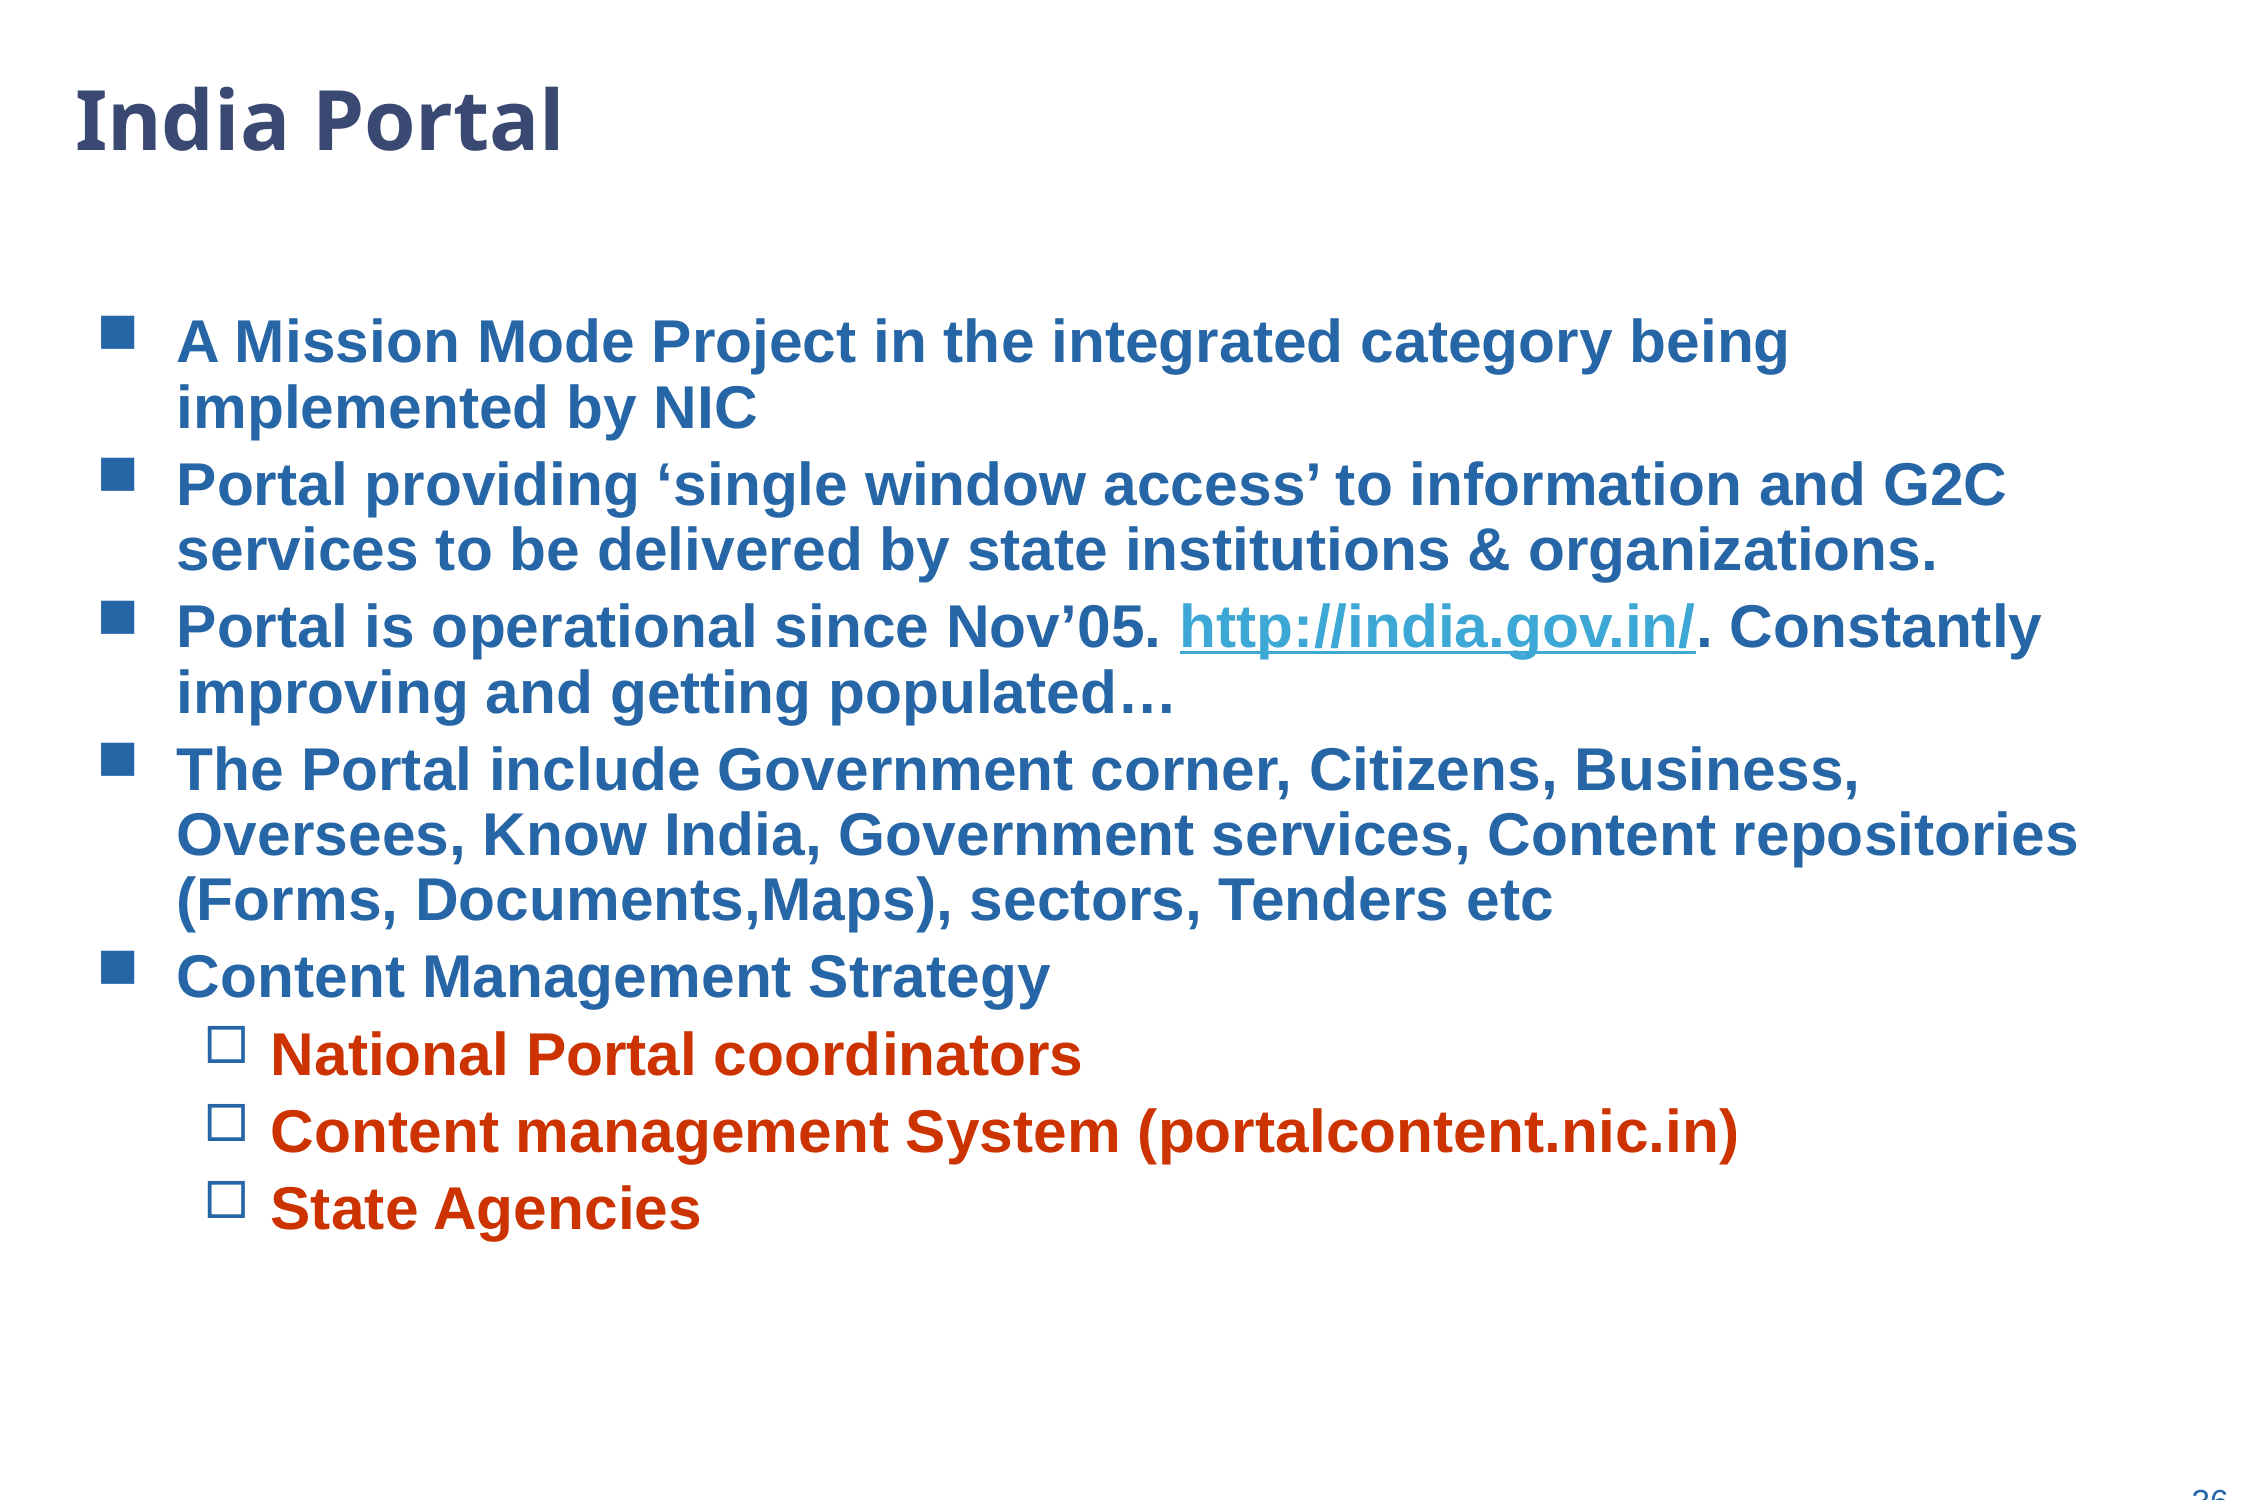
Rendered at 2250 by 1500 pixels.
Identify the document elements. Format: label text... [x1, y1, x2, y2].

title India Portal [75, 66, 2100, 206]
list A Mission Mode Project in the integrated category being implemented by NIC Portal providing ‘single window access’ to information and G2C services to be delivered by state institutions & organizations. Portal is operational since Nov’05. http://india.gov.in/. Constantly improving and getting populated… The Portal include Government corner, Citizens, Business, Oversees, Know India, Government services, Content repositories (Forms, Documents,Maps), sectors, Tenders etc Content Management Strategy National Portal coordinators Content management System (portalcontent.nic.in) State Agencies [75, 300, 2157, 1434]
slide_number 36 [1781, 1449, 2250, 1500]
